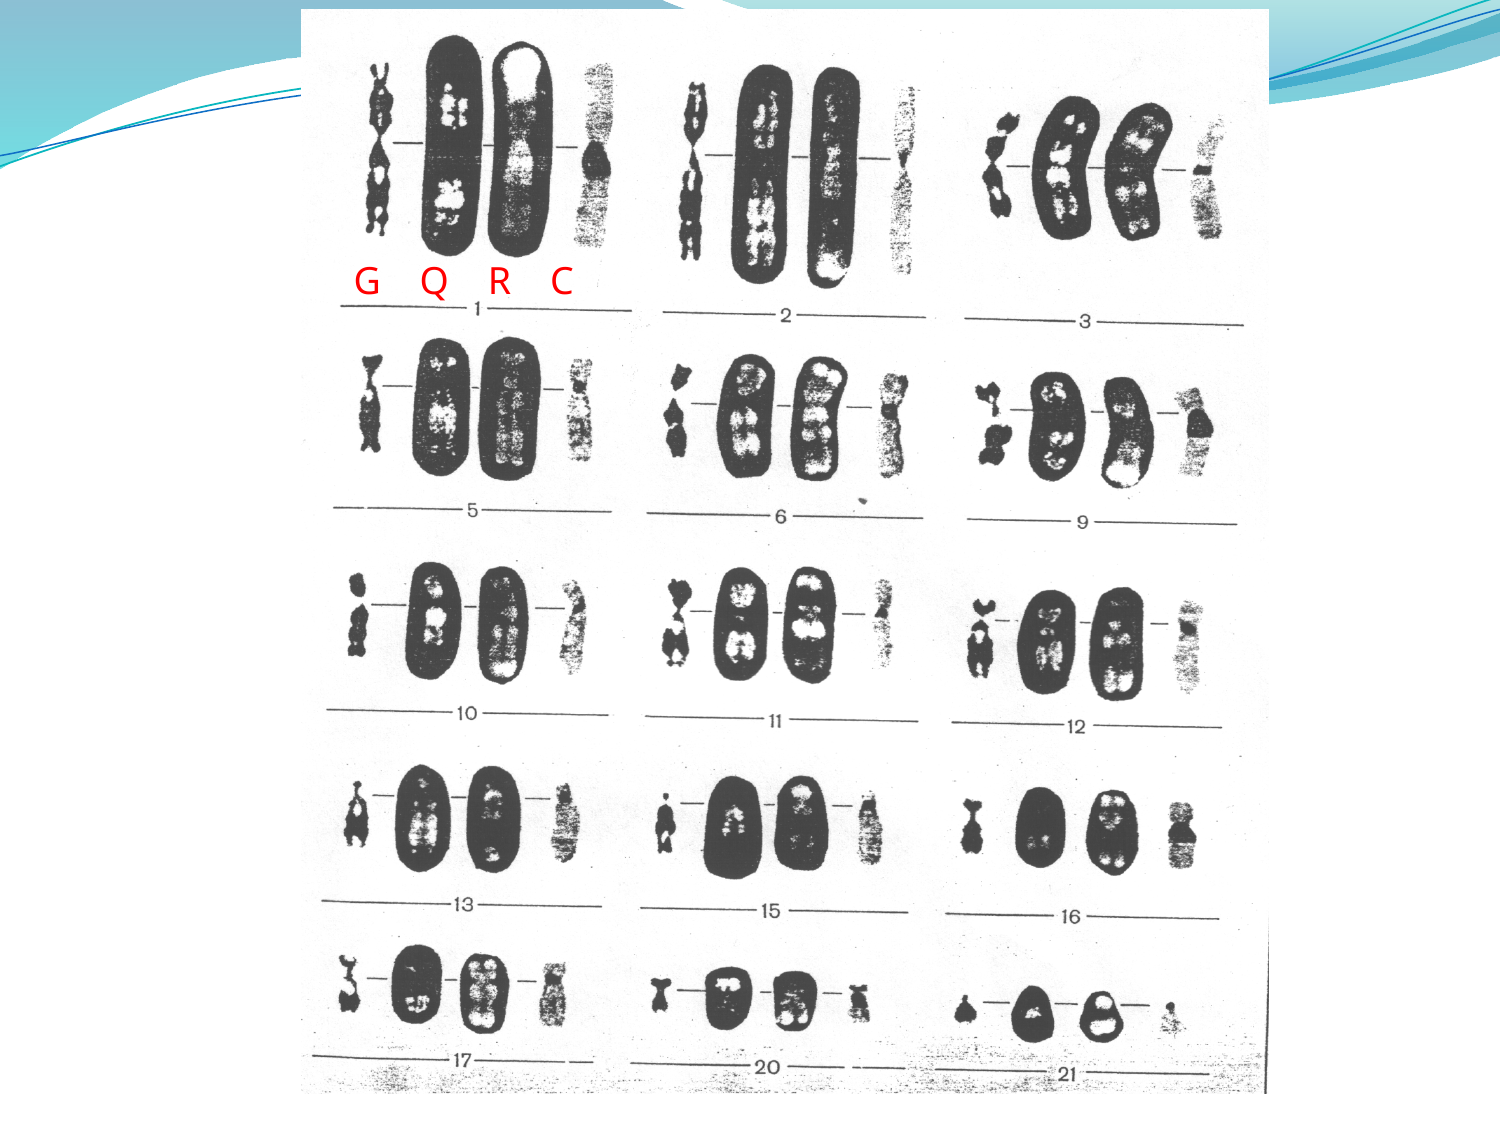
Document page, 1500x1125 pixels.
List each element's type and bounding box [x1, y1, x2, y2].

picture [300, 8, 1269, 1095]
